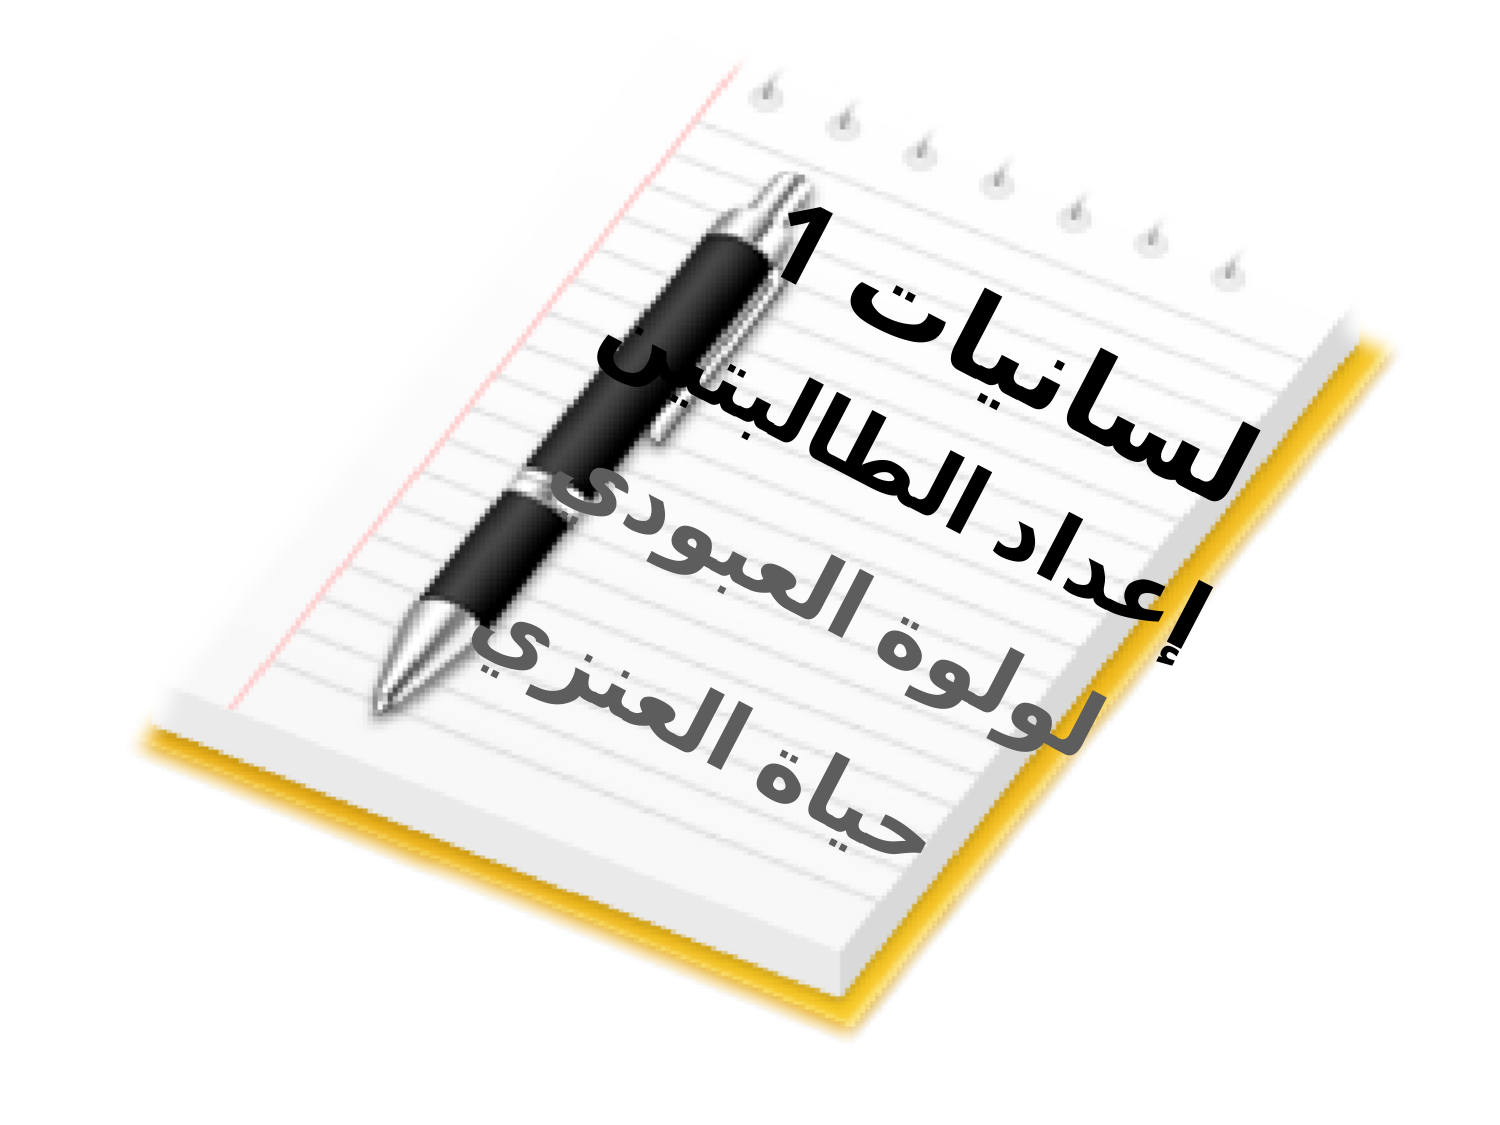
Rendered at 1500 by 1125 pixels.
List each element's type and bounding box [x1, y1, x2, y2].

list [105, 0, 1420, 1067]
